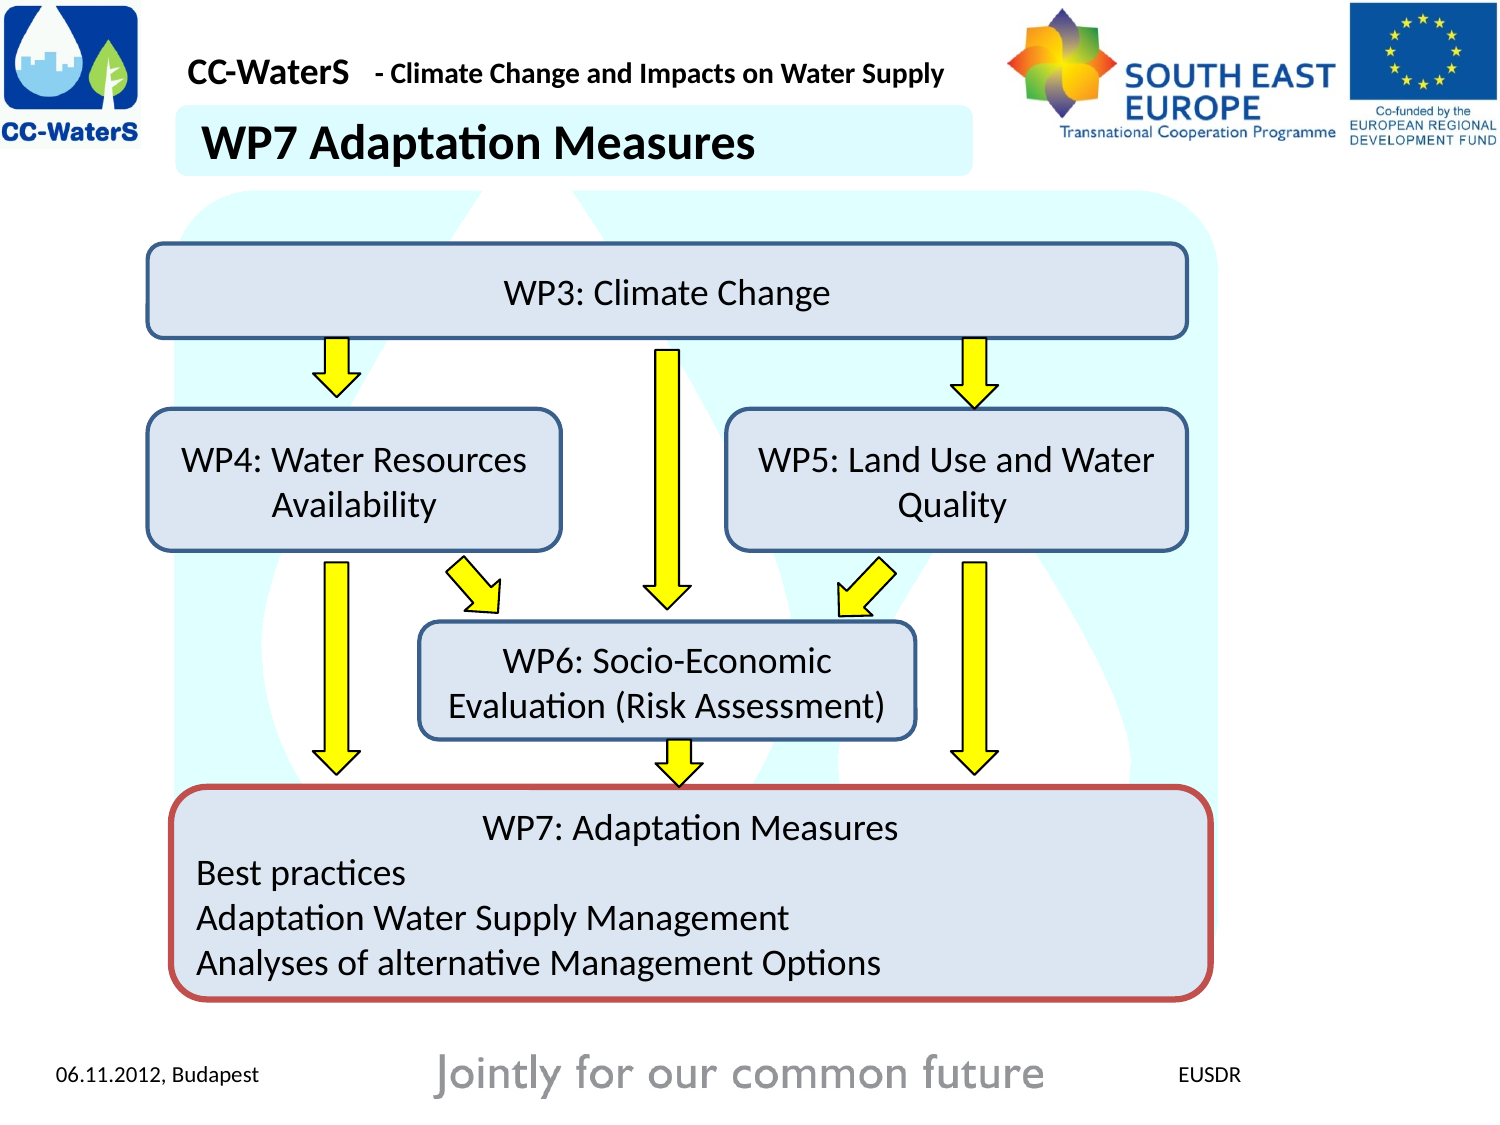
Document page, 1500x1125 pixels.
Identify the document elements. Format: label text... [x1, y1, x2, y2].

text_box [836, 555, 899, 619]
text_box WP3: Climate Change [145, 241, 1190, 341]
text_box WP7 Adaptation Measures [186, 101, 772, 177]
text_box [311, 335, 363, 400]
picture [433, 1054, 1043, 1099]
text_box [310, 560, 363, 778]
text_box [948, 335, 1001, 411]
text_box [948, 560, 1001, 778]
text_box [443, 554, 503, 616]
text_box WP7: Adaptation Measures Best practices Adaptation Water Supply Management Analyses of alternative Management Options [168, 784, 1213, 1002]
picture [1347, 0, 1500, 148]
picture [1007, 8, 1336, 141]
text_box WP5: Land Use and Water Quality [724, 406, 1190, 553]
picture [0, 0, 141, 149]
text_box [653, 737, 705, 790]
text_box [641, 347, 693, 612]
text_box WP4: Water Resources Availability [145, 406, 563, 553]
text_box WP6: Socio-Economic Evaluation (Risk Assessment) [417, 619, 918, 742]
